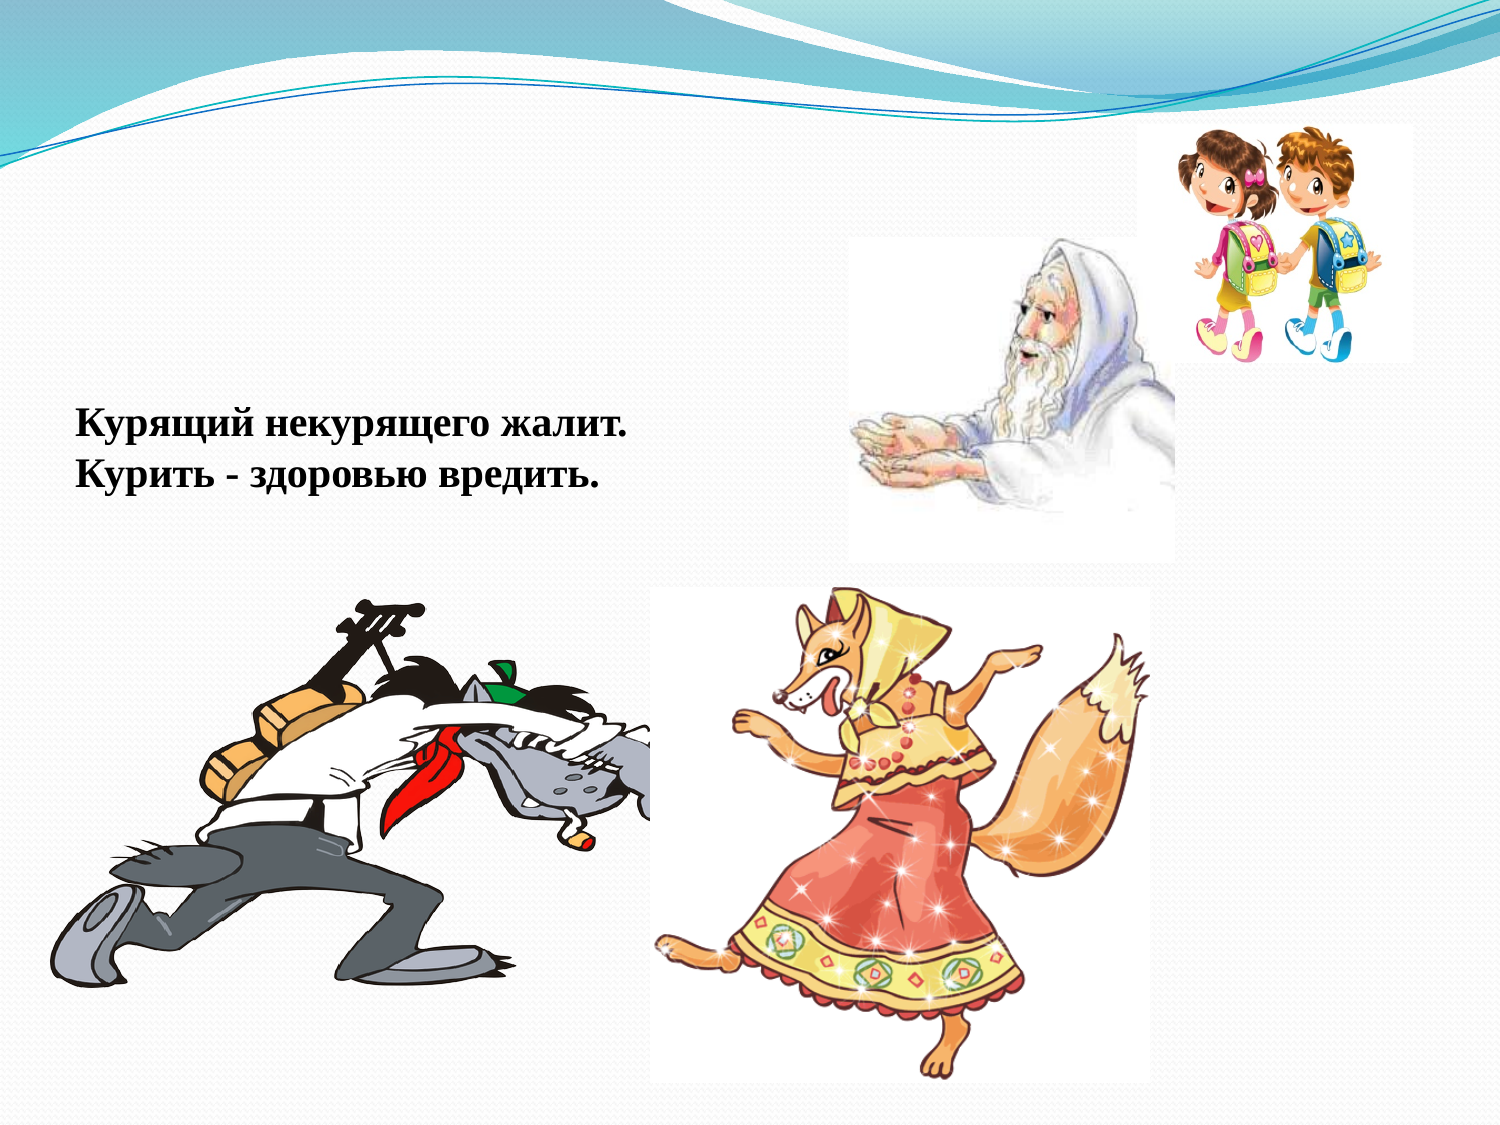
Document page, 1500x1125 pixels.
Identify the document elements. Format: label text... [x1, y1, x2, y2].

picture [49, 599, 644, 988]
picture [849, 124, 1413, 563]
picture [649, 587, 1151, 1083]
title Курящий некурящего жалит. Курить - здоровью вредить. [75, 0, 975, 598]
